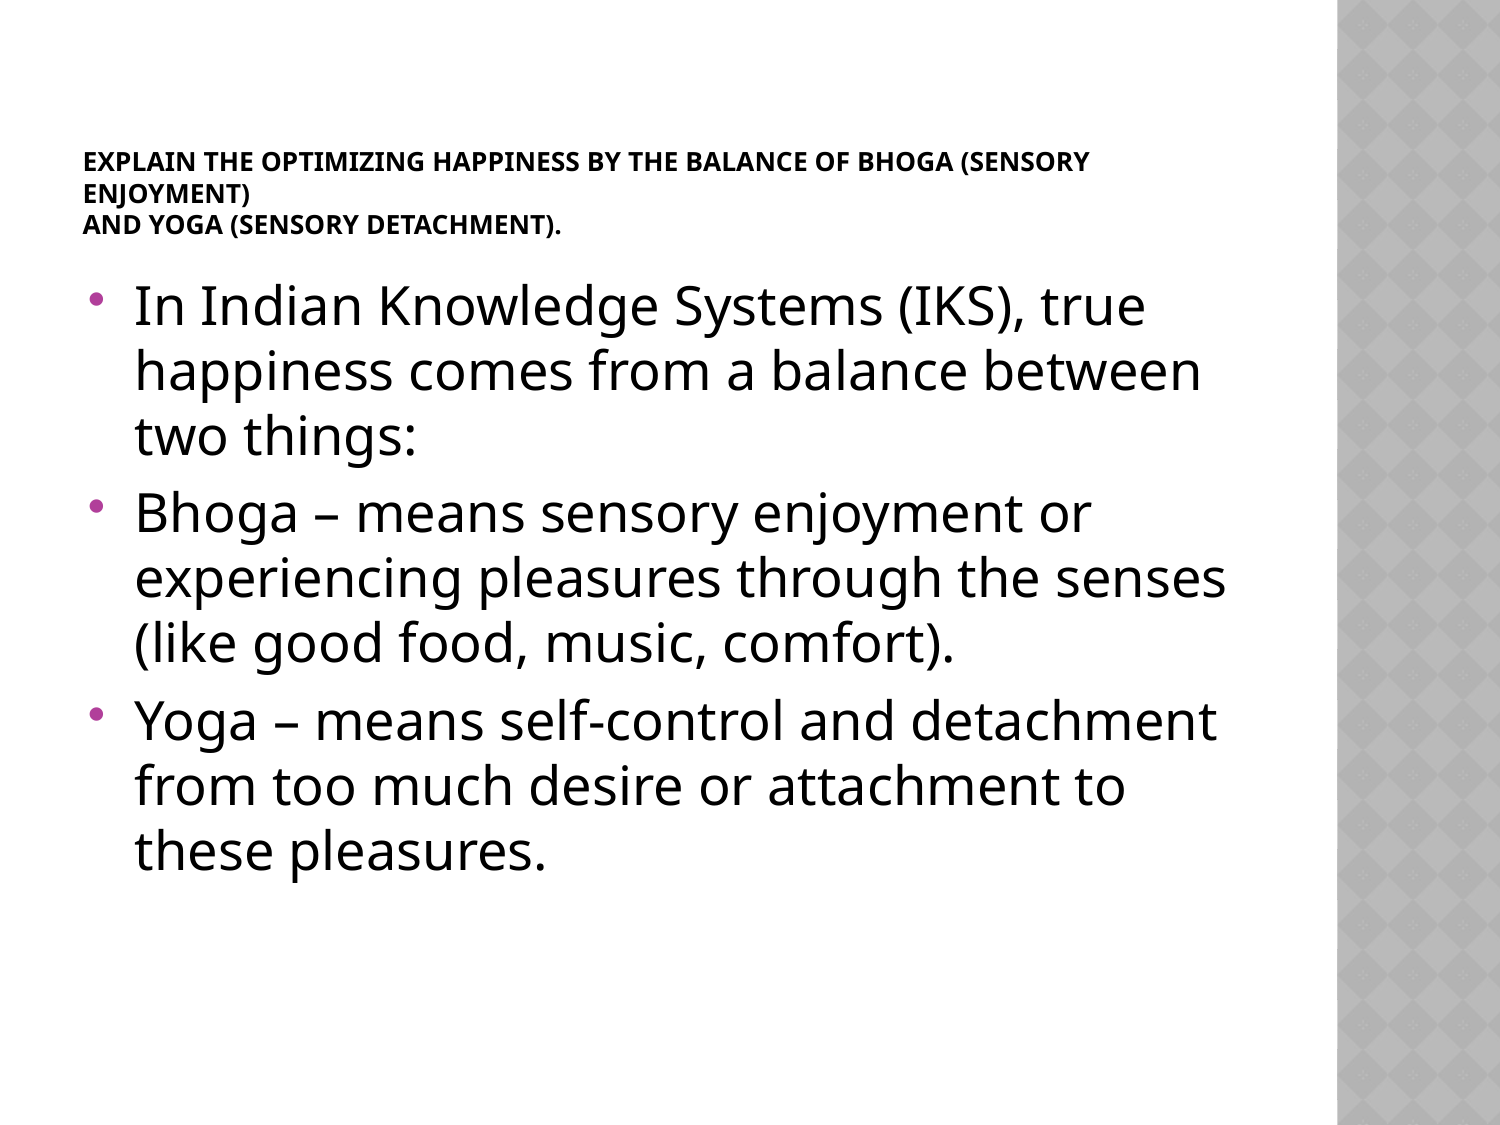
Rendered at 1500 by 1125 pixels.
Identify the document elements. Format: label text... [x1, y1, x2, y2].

title Explain the Optimizing Happiness by the Balance of Bhoga (sensory enjoyment) and Yoga (sensory detachment). [75, 52, 1263, 240]
list In Indian Knowledge Systems (IKS), true happiness comes from a balance between two things: Bhoga – means sensory enjoyment or experiencing pleasures through the senses (like good food, music, comfort). Yoga – means self-control and detachment from too much desire or attachment to these pleasures. [75, 264, 1263, 1059]
